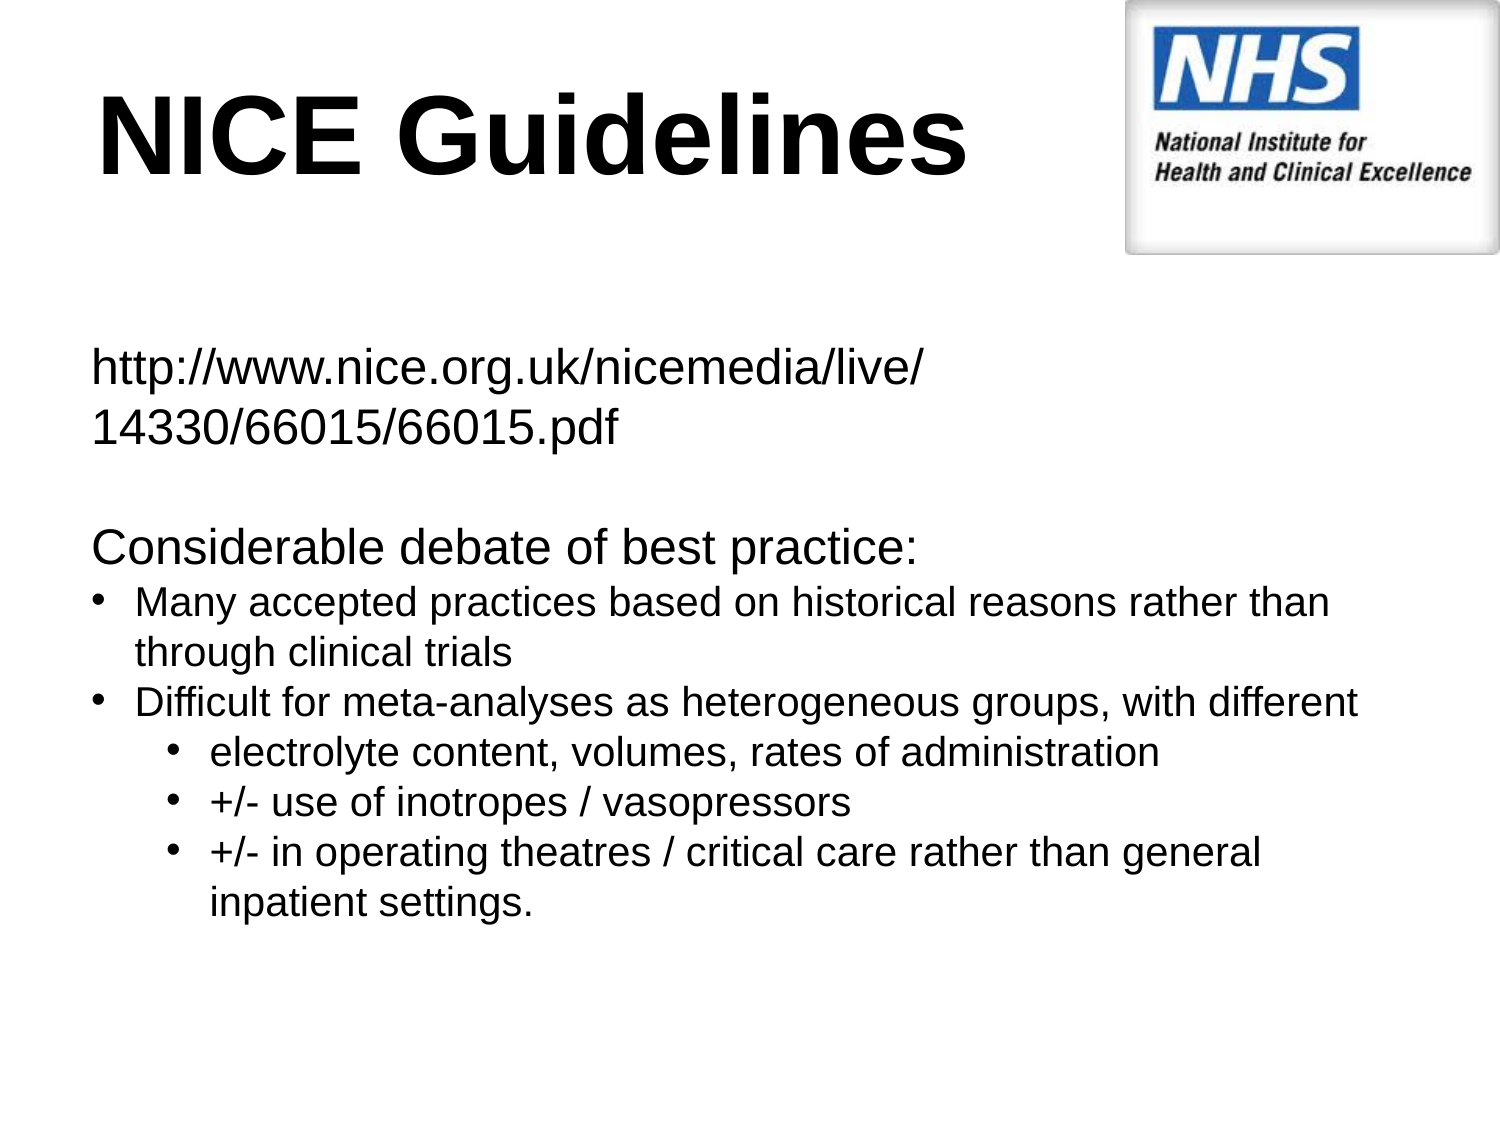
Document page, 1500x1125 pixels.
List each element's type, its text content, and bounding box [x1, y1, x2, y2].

text_box NICE Guidelines [81, 54, 987, 205]
picture [1124, 0, 1500, 255]
text_box http://www.nice.org.uk/nicemedia/live/14330/66015/66015.pdf Considerable debate of best practice: Many accepted practices based on historical reasons rather than through clinical trials Difficult for meta-analyses as heterogeneous groups, with different electrolyte content, volumes, rates of administration +/- use of inotropes / vasopressors +/- in operating theatres / critical care rather than general inpatient settings. [76, 267, 1423, 982]
